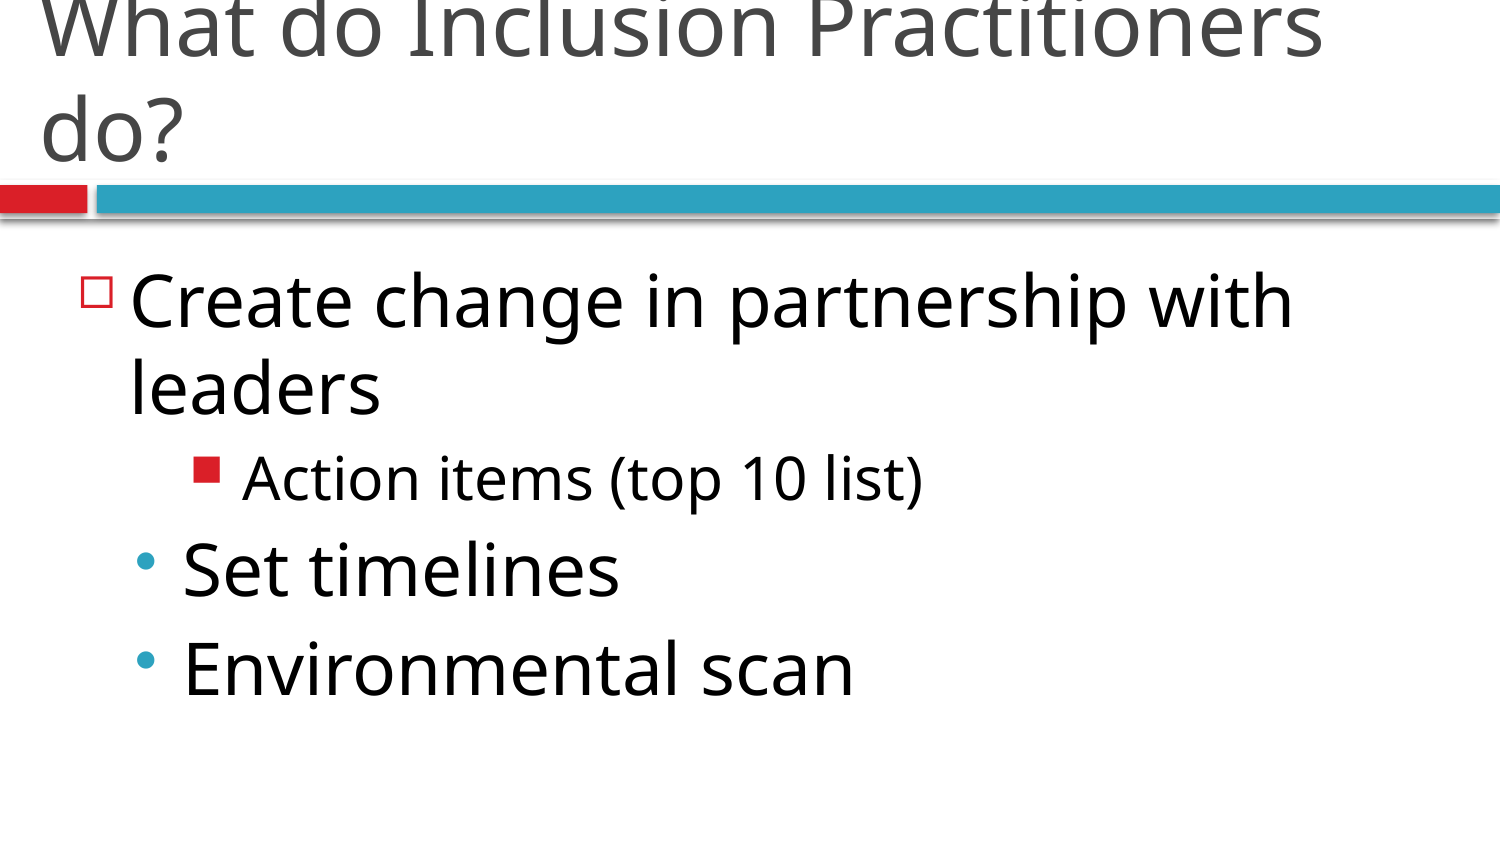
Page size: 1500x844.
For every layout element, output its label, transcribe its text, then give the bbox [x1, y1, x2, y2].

title What do Inclusion Practitioners do? [24, 21, 1363, 187]
list Create change in partnership with leaders Action items (top 10 list) Set timelines Environmental scan [62, 246, 1438, 822]
